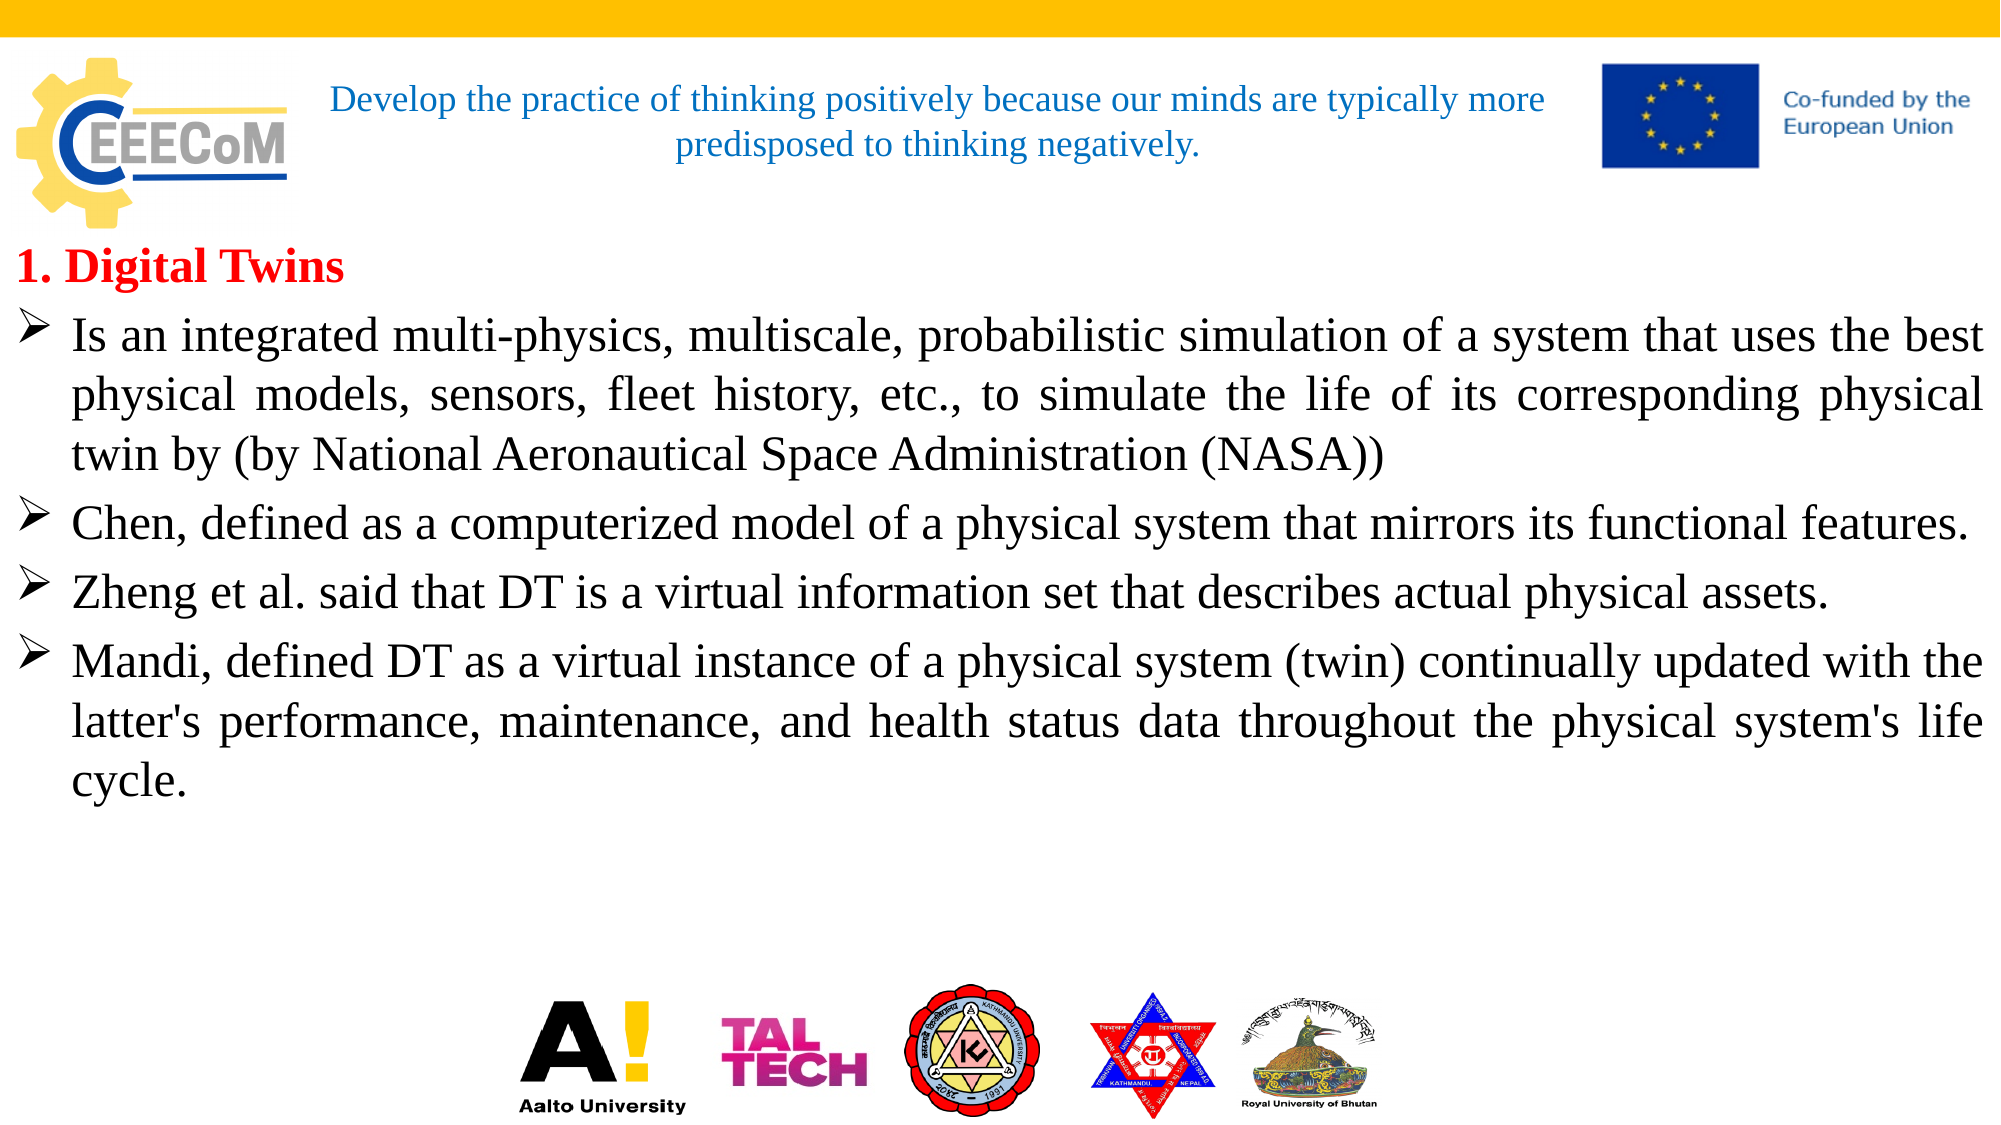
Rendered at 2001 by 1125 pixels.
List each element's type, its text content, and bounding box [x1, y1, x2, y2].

picture [512, 984, 1382, 1125]
title Develop the practice of thinking positively because our minds are typically more predisposed to thinking negatively. [312, 37, 1565, 201]
picture [1595, 46, 2000, 181]
picture [11, 50, 299, 224]
list 1. Digital Twins Is an integrated multi-physics, multiscale, probabilistic simulation of a system that uses the best physical models, sensors, fleet history, etc., to simulate the life of its corresponding physical twin by (by National Aeronautical Space Administration (NASA)) Chen, defined as a computerized model of a physical system that mirrors its functional features. Zheng et al. said that DT is a virtual information set that describes actual physical assets. Mandi, defined DT as a virtual instance of a physical system (twin) continually updated with the latter's performance, maintenance, and health status data throughout the physical system's life cycle. [0, 224, 2000, 975]
